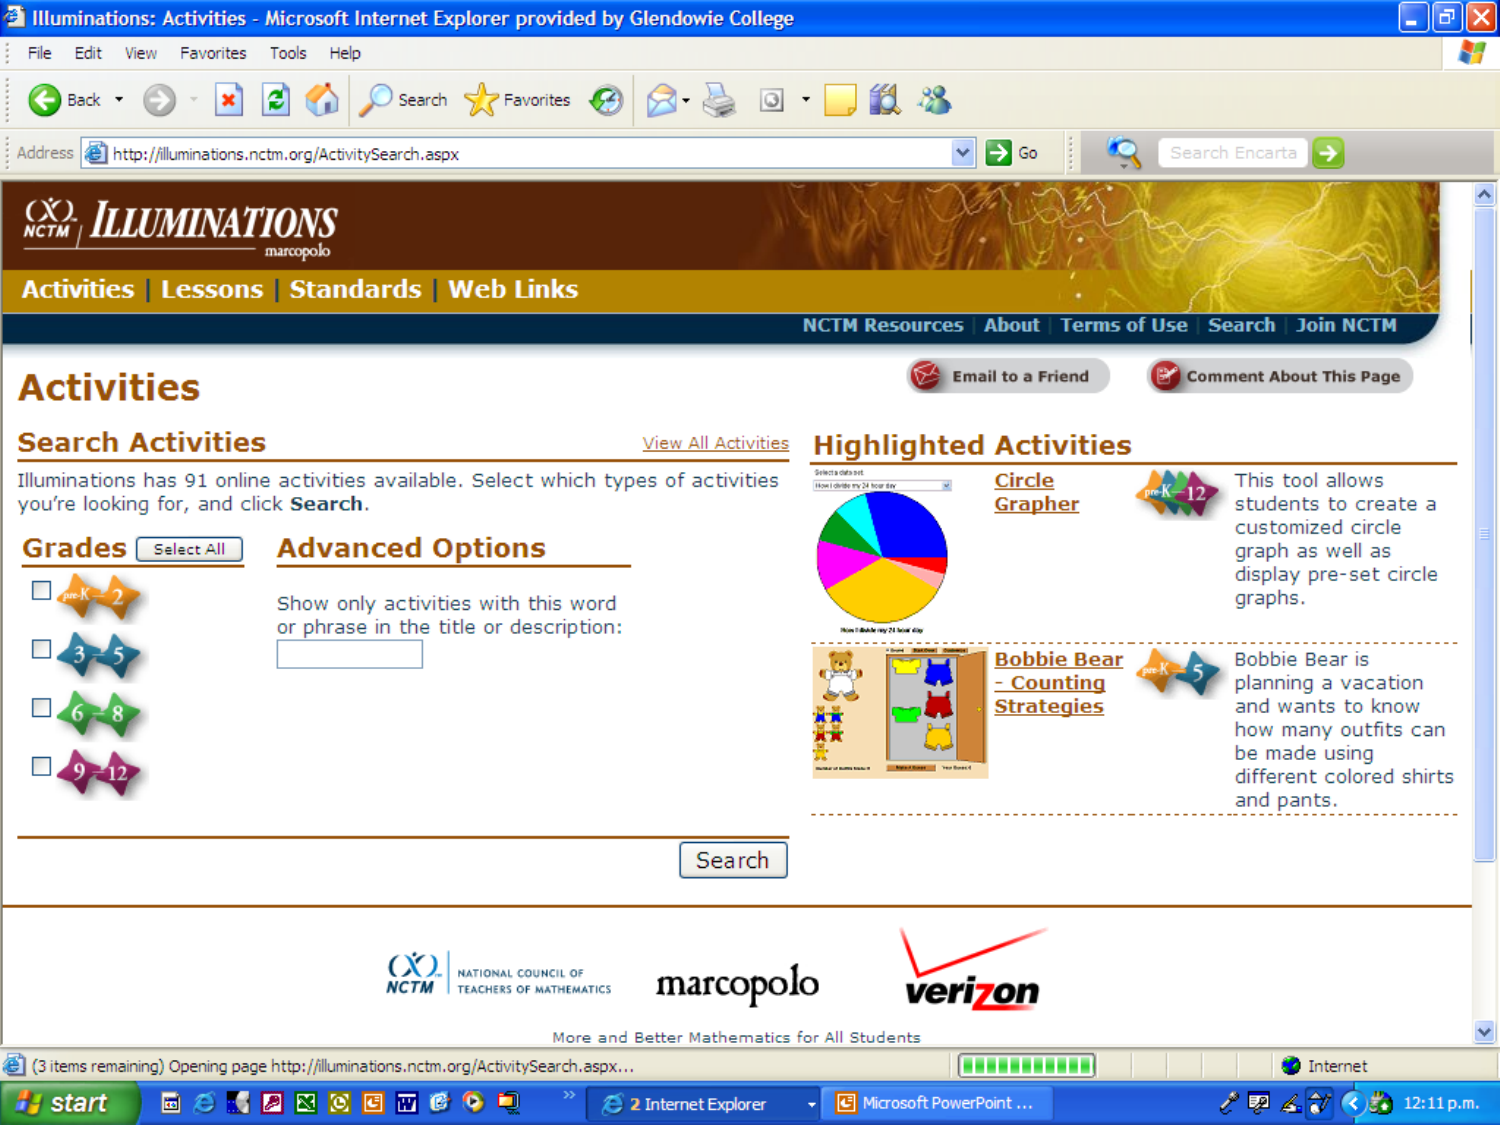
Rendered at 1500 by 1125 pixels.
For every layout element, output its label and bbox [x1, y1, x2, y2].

list [0, 0, 1500, 1125]
